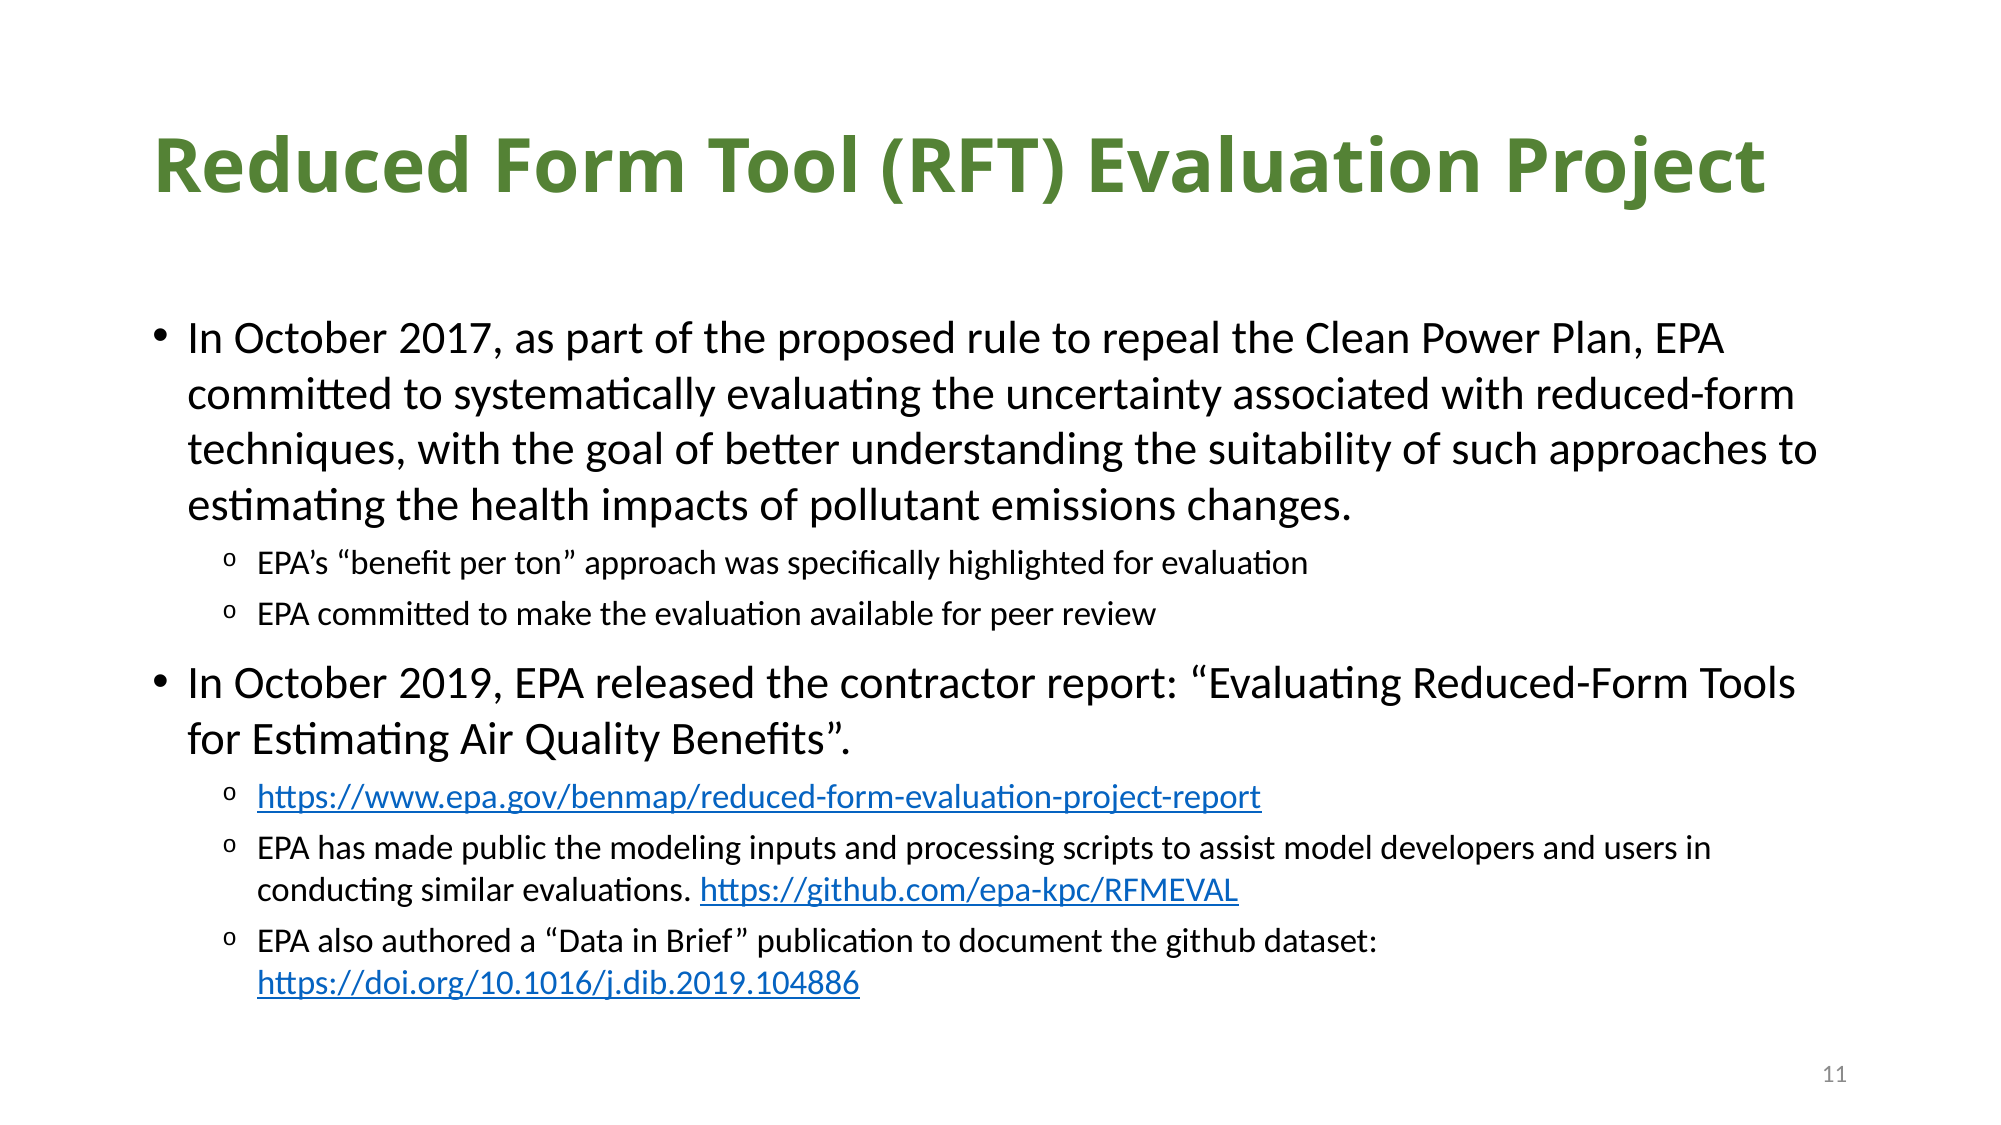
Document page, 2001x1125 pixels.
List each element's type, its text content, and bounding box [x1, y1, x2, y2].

slide_number 11 [1412, 1042, 1863, 1103]
title Reduced Form Tool (RFT) Evaluation Project [137, 59, 1863, 278]
list In October 2017, as part of the proposed rule to repeal the Clean Power Plan, EPA committed to systematically evaluating the uncertainty associated with reduced-form techniques, with the goal of better understanding the suitability of such approaches to estimating the health impacts of pollutant emissions changes. EPA’s “benefit per ton” approach was specifically highlighted for evaluation EPA committed to make the evaluation available for peer review In October 2019, EPA released the contractor report: “Evaluating Reduced-Form Tools for Estimating Air Quality Benefits”. https://www.epa.gov/benmap/reduced-form-evaluation-project-report EPA has made public the modeling inputs and processing scripts to assist model developers and users in conducting similar evaluations. https://github.com/epa-kpc/RFMEVAL EPA also authored a “Data in Brief” publication to document the github dataset: https://doi.org/10.1016/j.dib.2019.104886 [137, 299, 1863, 1014]
